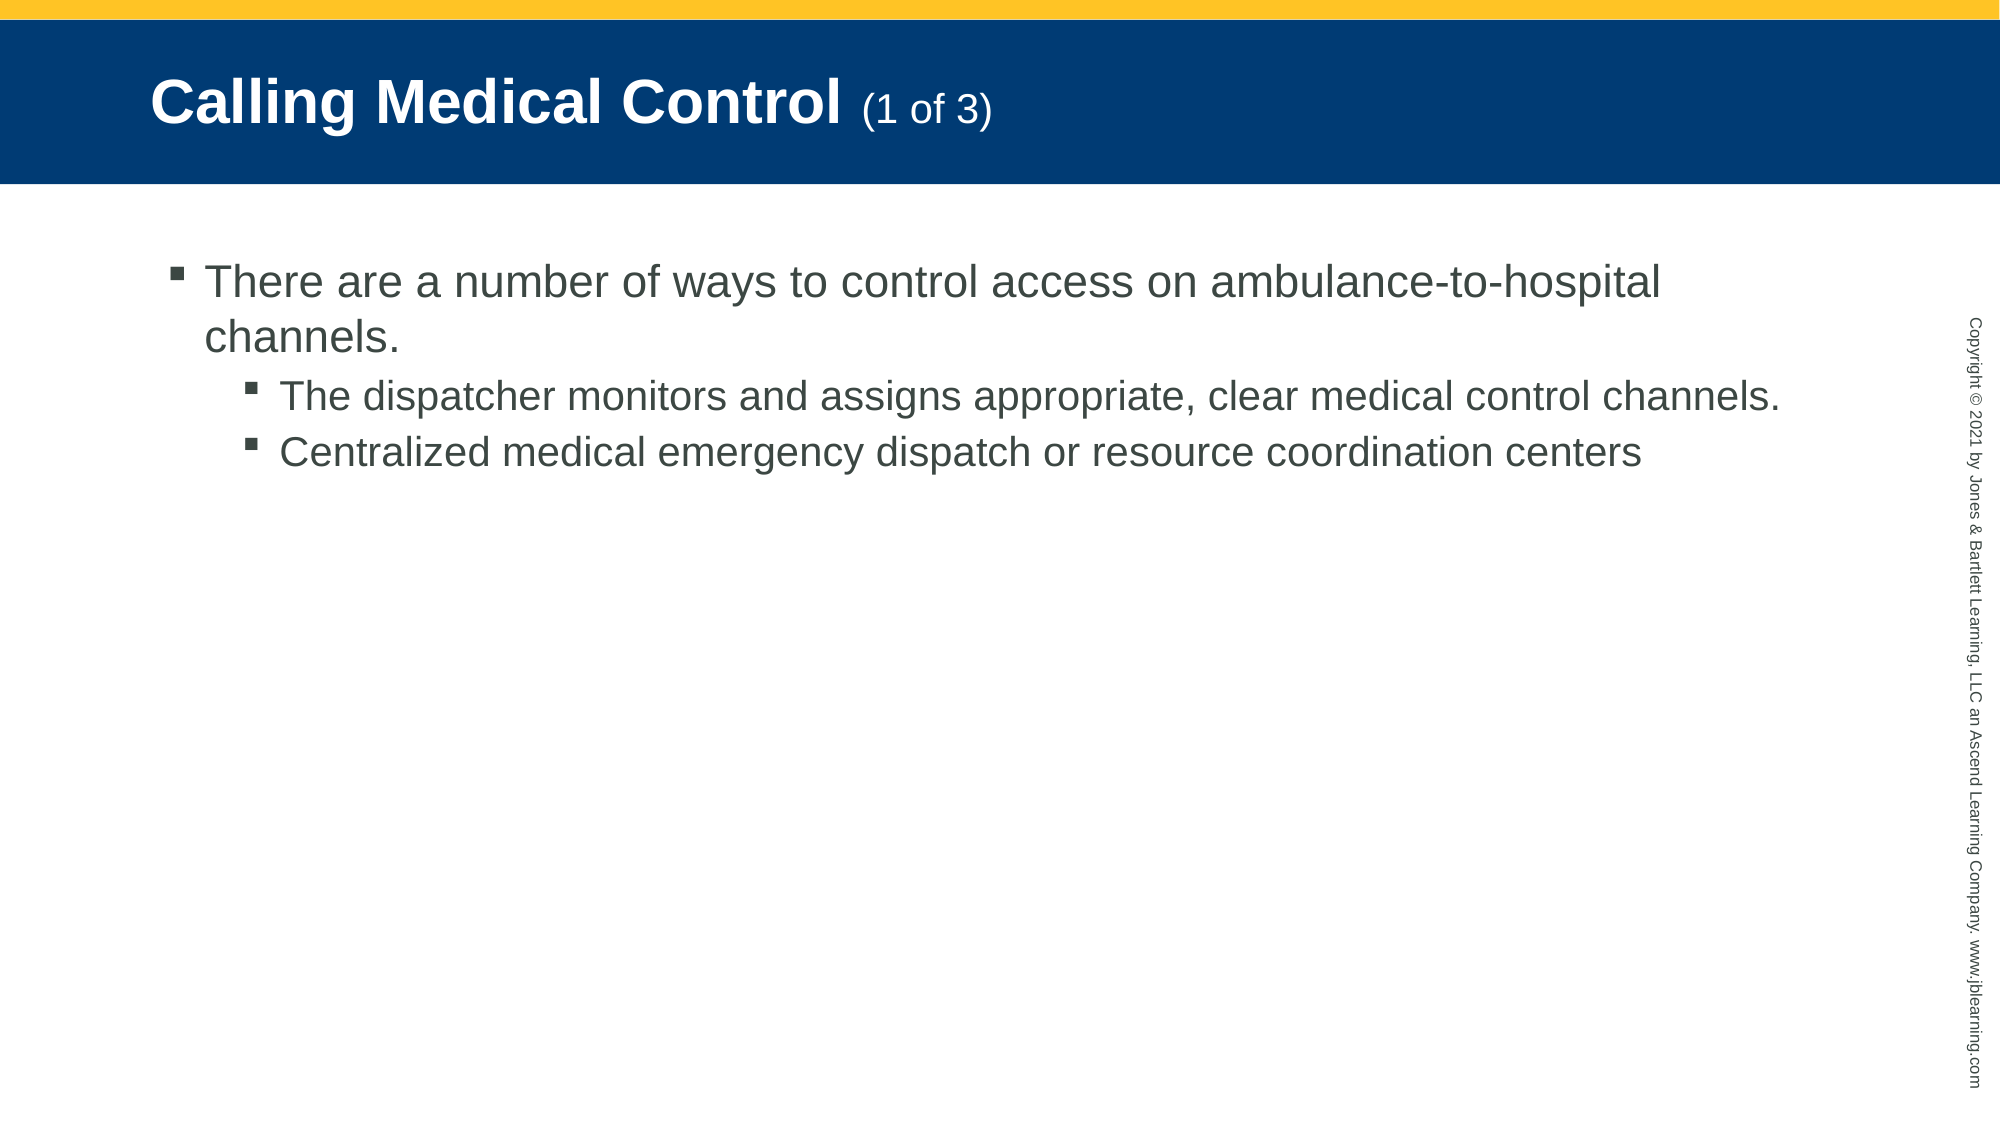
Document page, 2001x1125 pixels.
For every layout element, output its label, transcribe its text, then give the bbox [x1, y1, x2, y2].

title Calling Medical Control (1 of 3) [0, 19, 2000, 185]
list There are a number of ways to control access on ambulance-to-hospital channels. The dispatcher monitors and assigns appropriate, clear medical control channels. Centralized medical emergency dispatch or resource coordination centers [151, 244, 1840, 1016]
